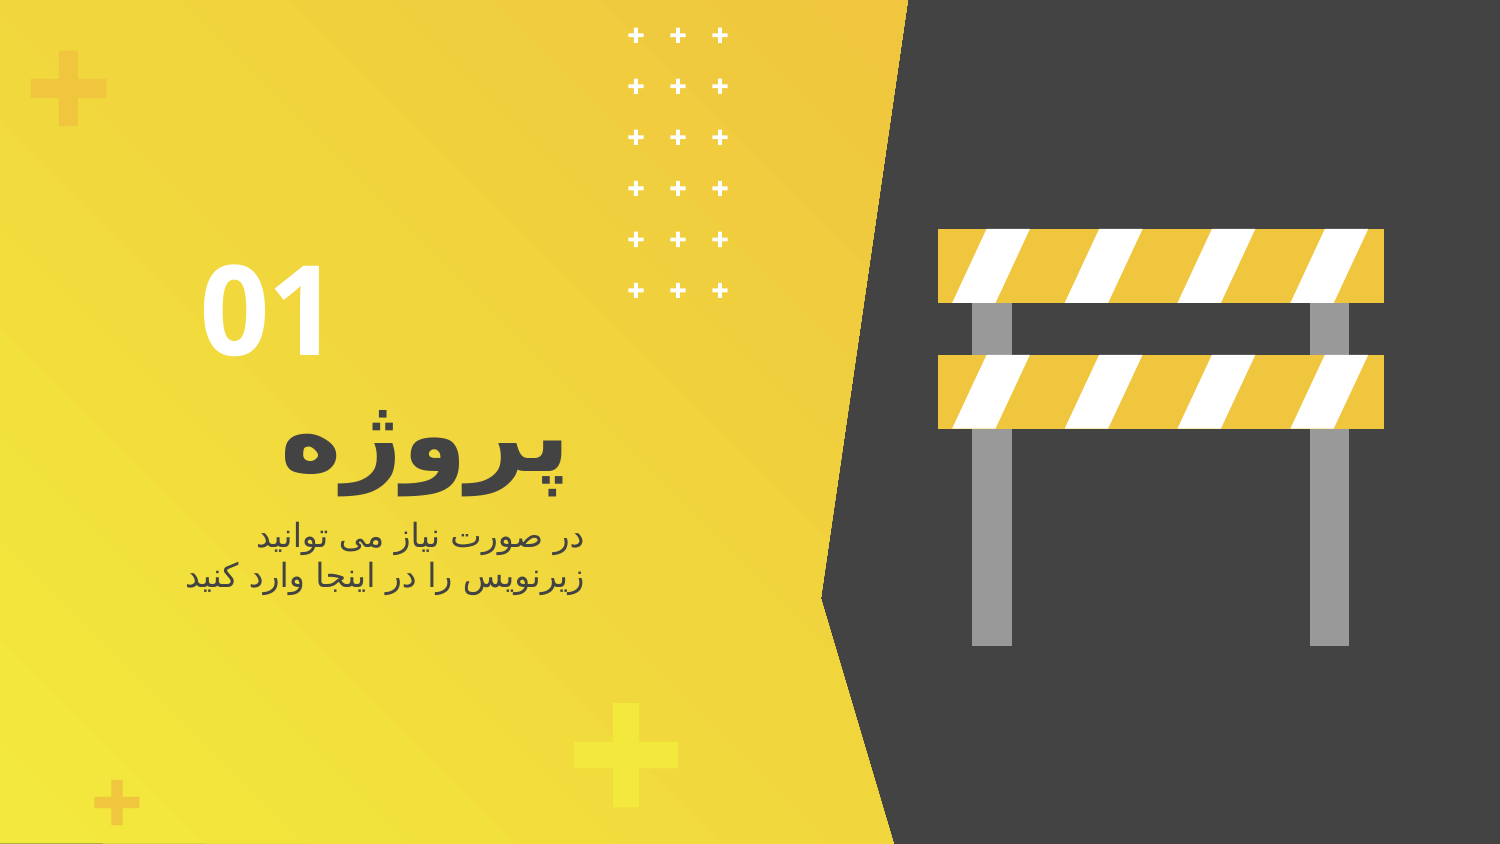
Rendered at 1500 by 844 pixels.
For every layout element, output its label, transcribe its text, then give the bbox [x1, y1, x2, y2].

title 01 [118, 257, 354, 396]
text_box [620, 229, 624, 297]
subtitle در صورت نیاز می توانید زیرنویس را در اینجا وارد کنید [118, 498, 600, 616]
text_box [937, 228, 1385, 646]
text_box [629, 303, 698, 307]
title پروژه [118, 360, 586, 498]
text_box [627, 27, 728, 299]
